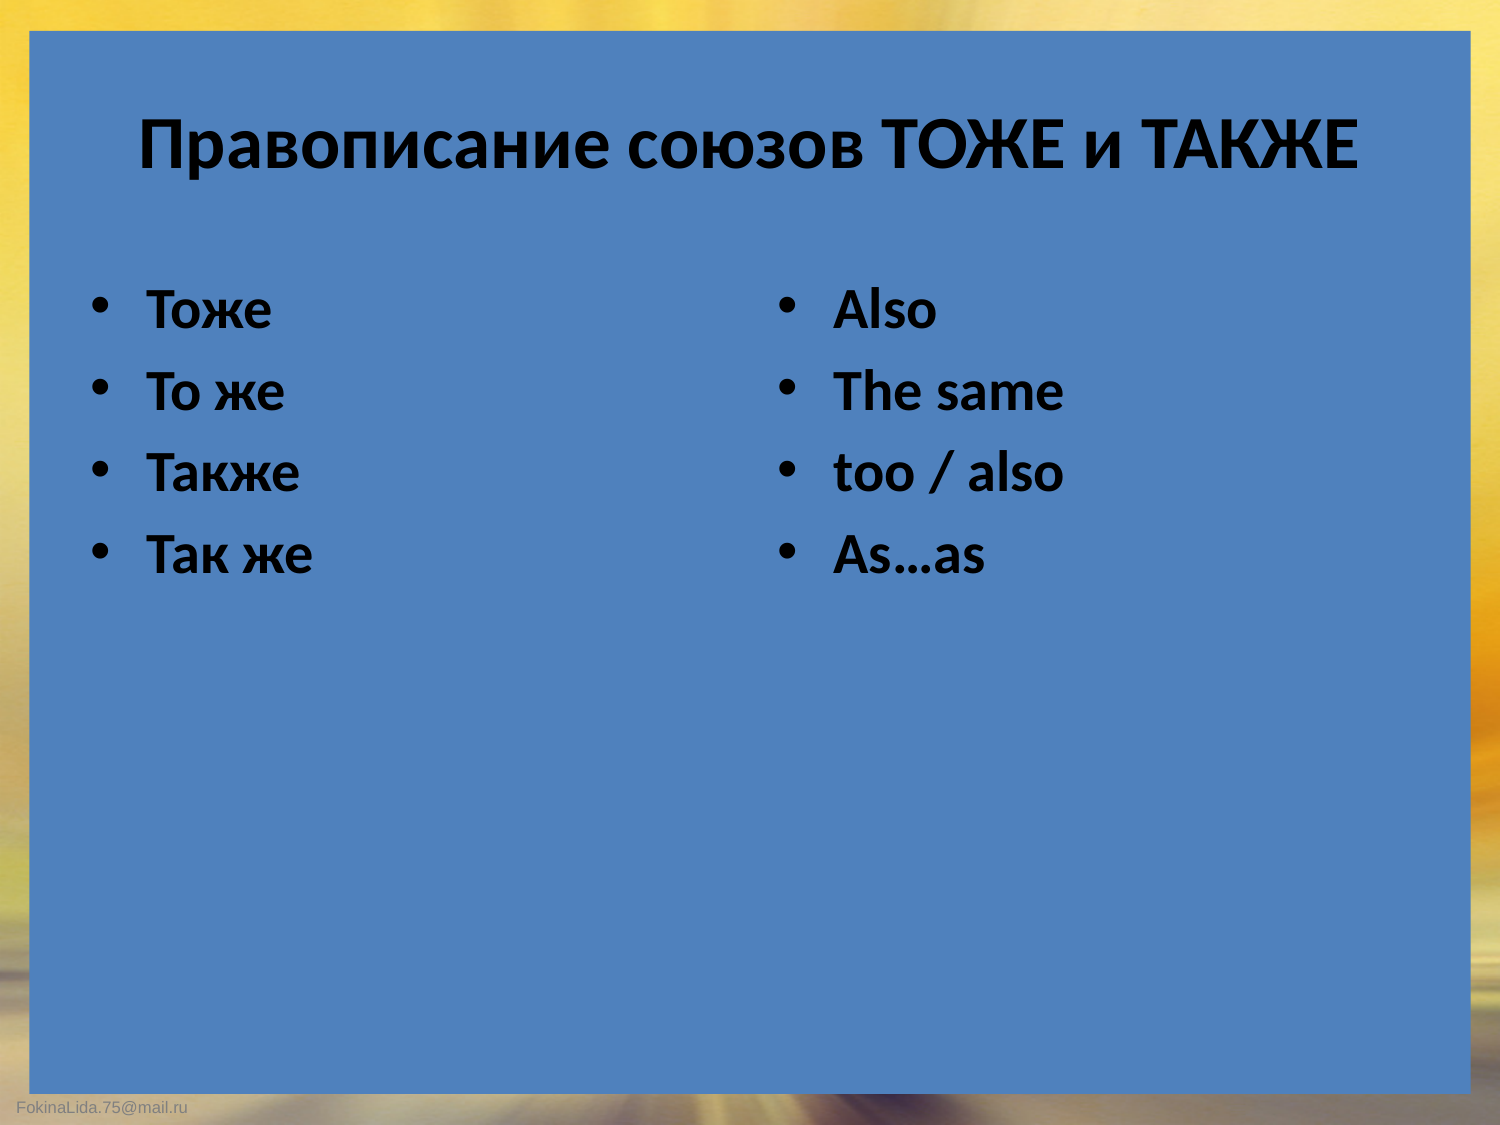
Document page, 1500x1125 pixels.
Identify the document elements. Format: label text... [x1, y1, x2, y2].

list Also The same too / also As…as [762, 262, 1426, 1006]
list Тоже То же Также Так же [74, 262, 738, 1006]
title Правописание союзов ТОЖЕ и ТАКЖЕ [74, 44, 1426, 233]
picture [0, 0, 1500, 1125]
